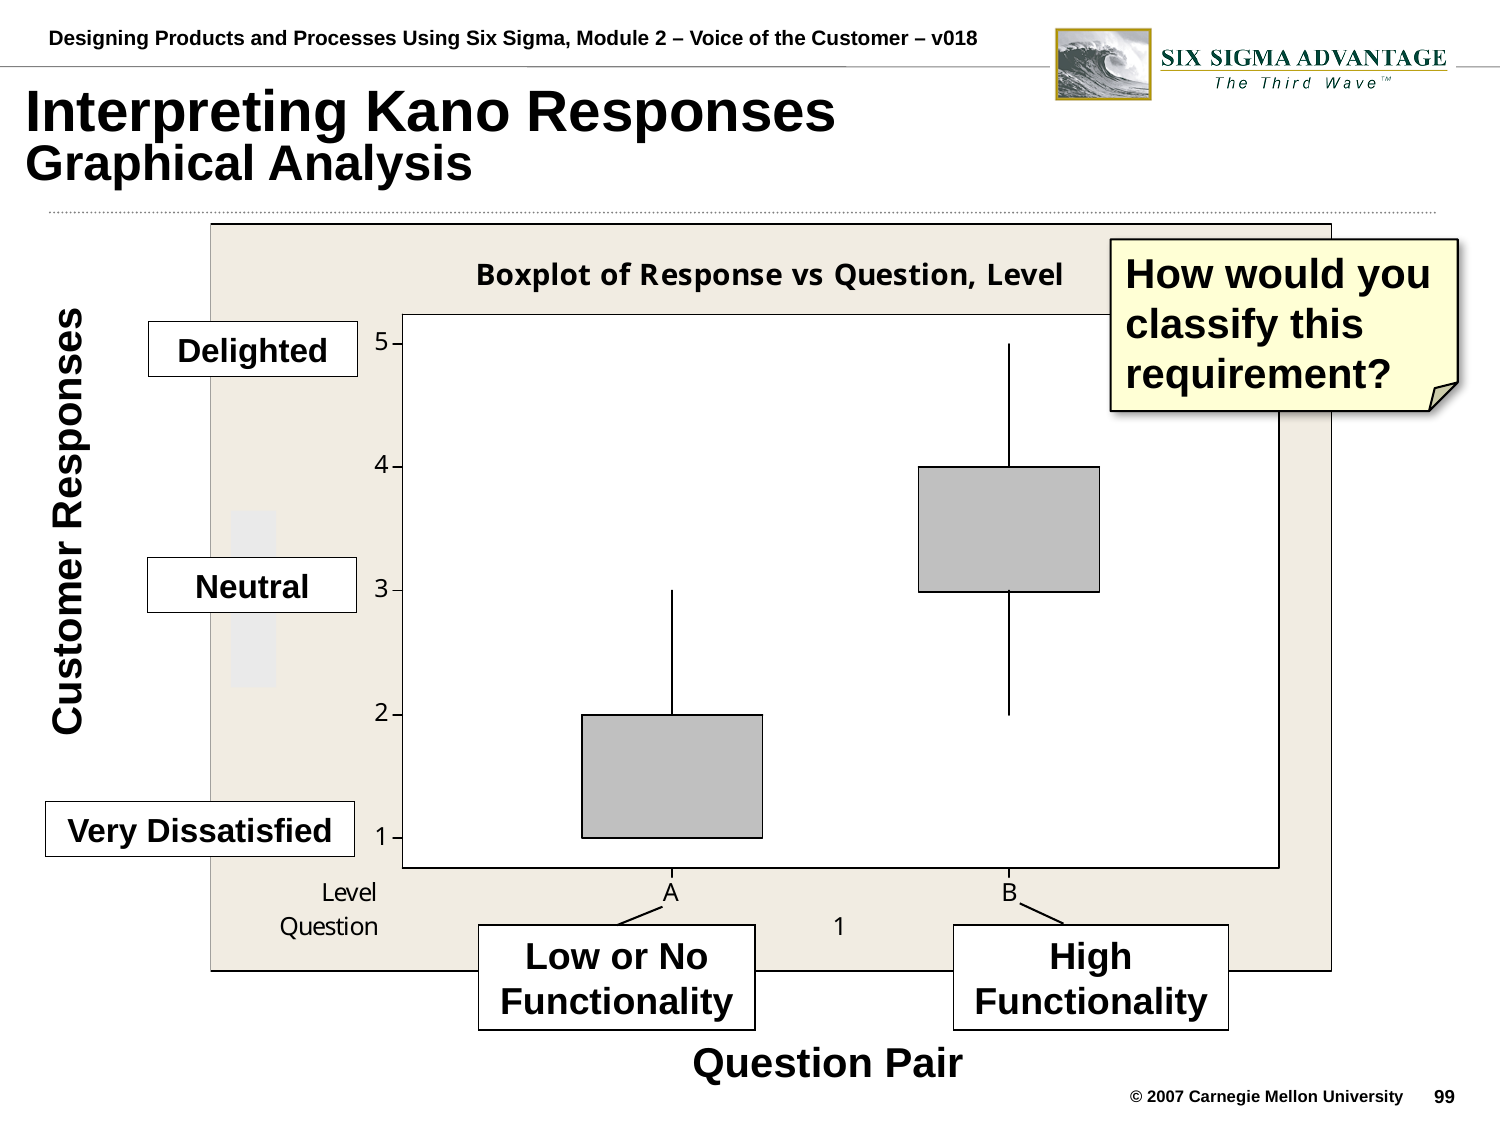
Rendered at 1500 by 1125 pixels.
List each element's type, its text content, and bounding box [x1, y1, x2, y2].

text_box Very Dissatisfied [45, 801, 205, 857]
picture [1049, 24, 1456, 104]
picture [210, 223, 1334, 973]
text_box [616, 906, 663, 926]
title Interpreting Kano Responses Graphical Analysis [25, 86, 1421, 192]
text_box Delighted [148, 321, 205, 377]
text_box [1019, 903, 1064, 924]
text_box Low or No Functionality [478, 981, 755, 1030]
text_box Customer Responses [32, 283, 98, 761]
text_box Question Pair [677, 1028, 1037, 1094]
text_box Neutral [147, 557, 205, 613]
text_box How would you classify this requirement? [1338, 239, 1458, 412]
text_box High Functionality [953, 981, 1229, 1030]
